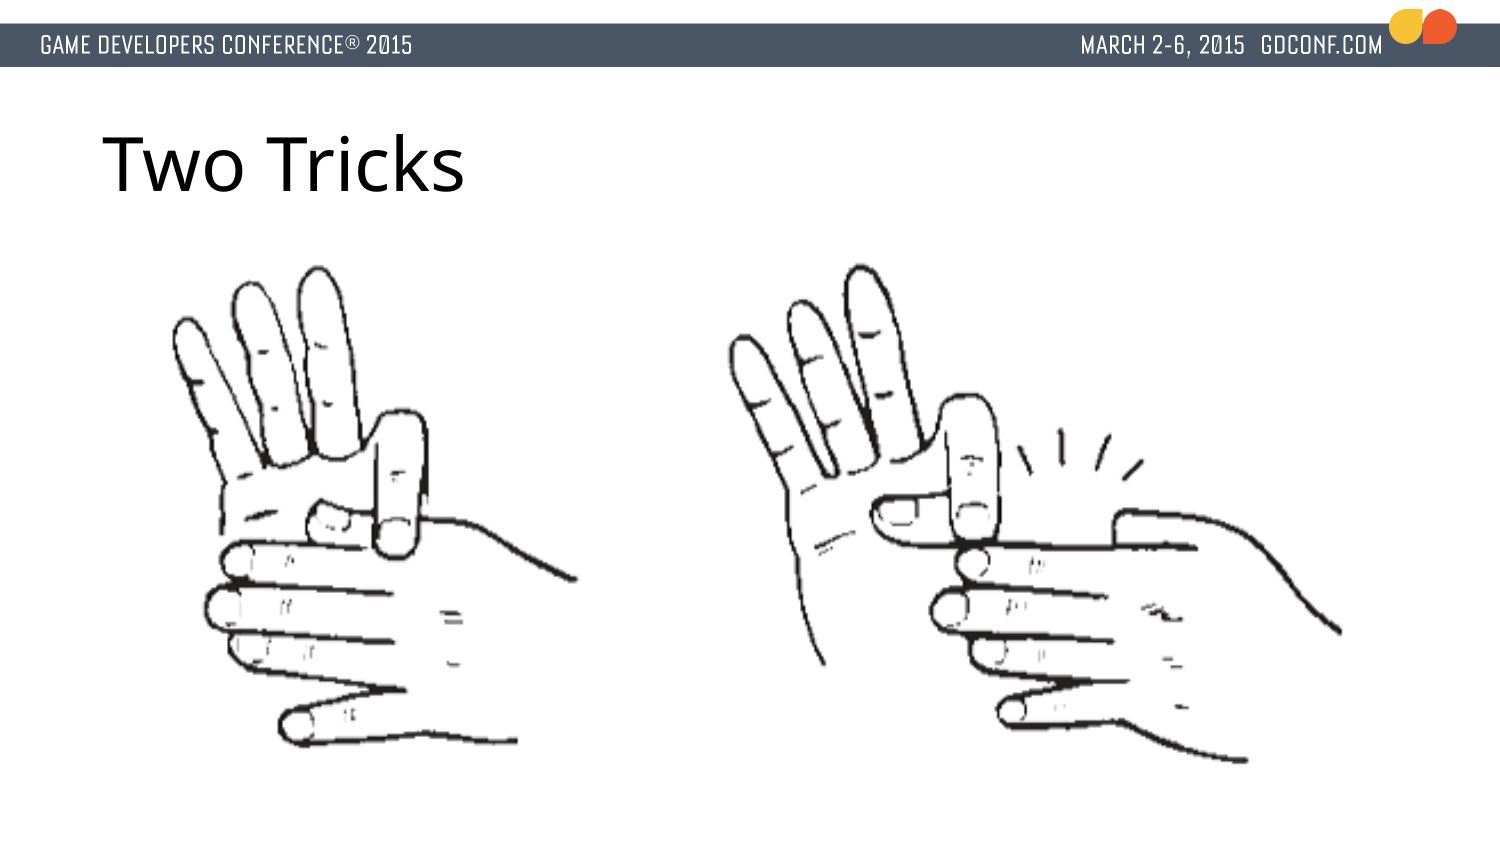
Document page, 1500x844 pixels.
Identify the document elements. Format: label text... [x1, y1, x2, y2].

picture [0, 9, 1500, 67]
picture [137, 234, 1363, 801]
title Two Tricks [87, 109, 1413, 238]
